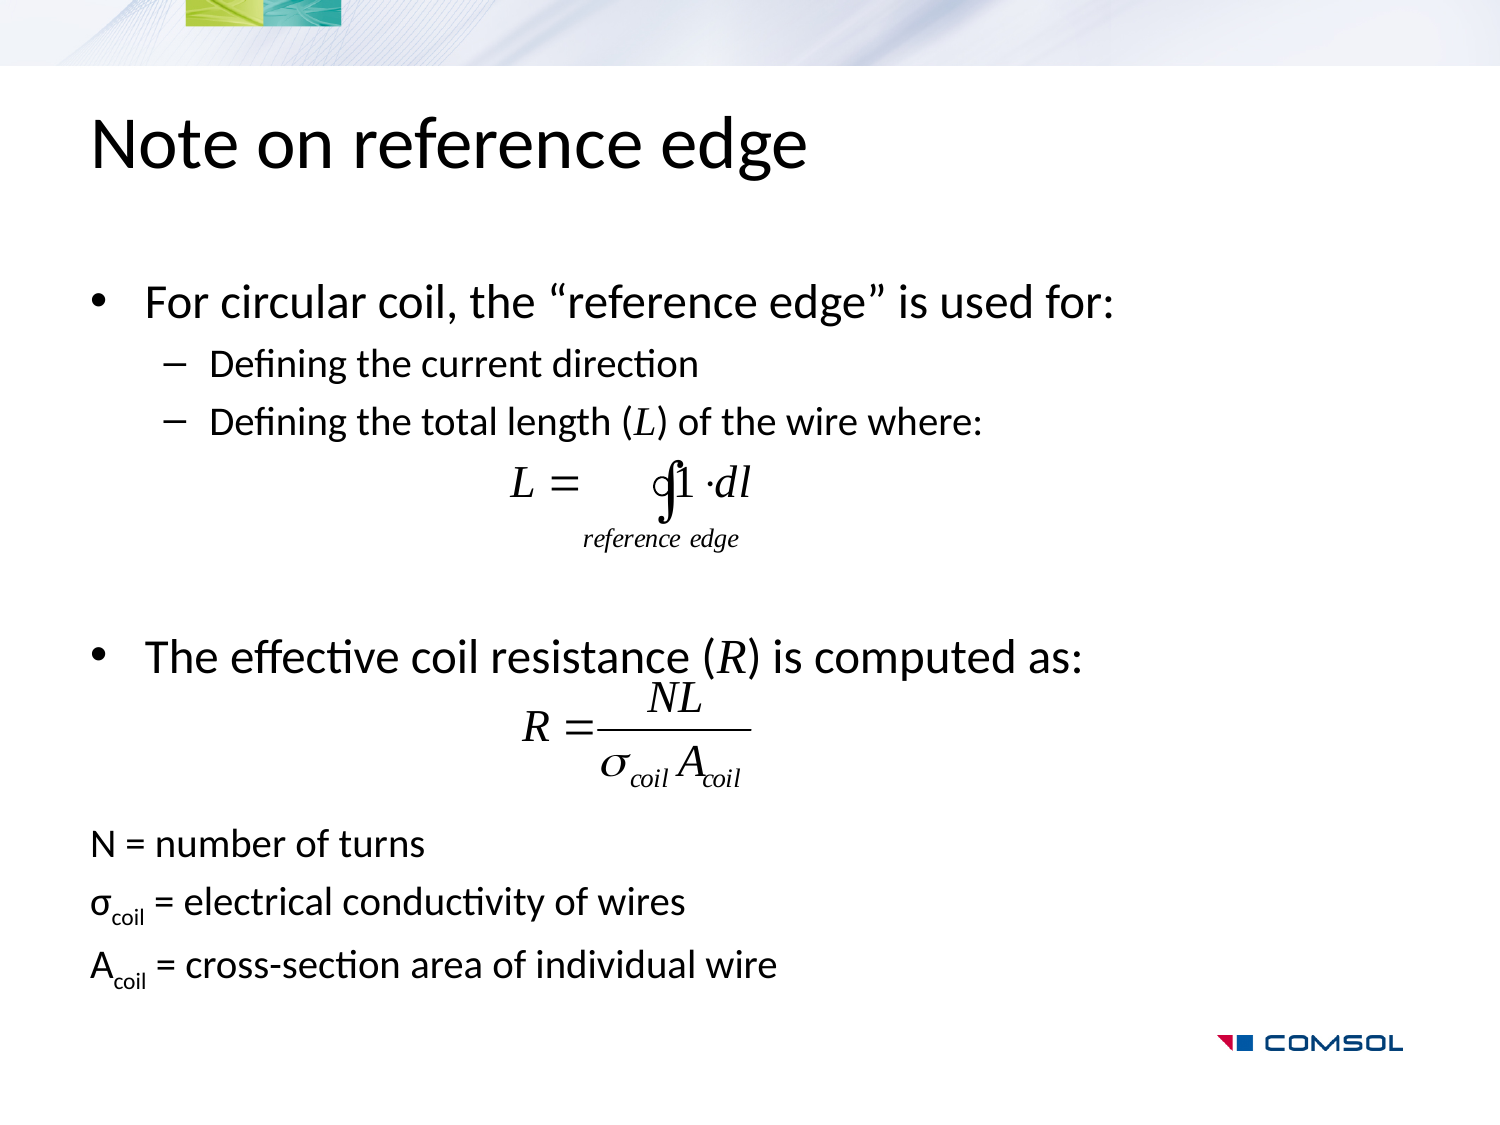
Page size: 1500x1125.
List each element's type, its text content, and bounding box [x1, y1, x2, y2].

picture [0, 0, 1500, 1125]
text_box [501, 444, 762, 563]
title Note on reference edge [75, 45, 1425, 233]
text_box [513, 668, 762, 799]
list For circular coil, the “reference edge” is used for: Defining the current direction Defining the total length (L) of the wire where: The effective coil resistance (R) is computed as: N = number of turns σcoil = electrical conductivity of wires Acoil = cross-section area of individual wire [75, 262, 1425, 1005]
